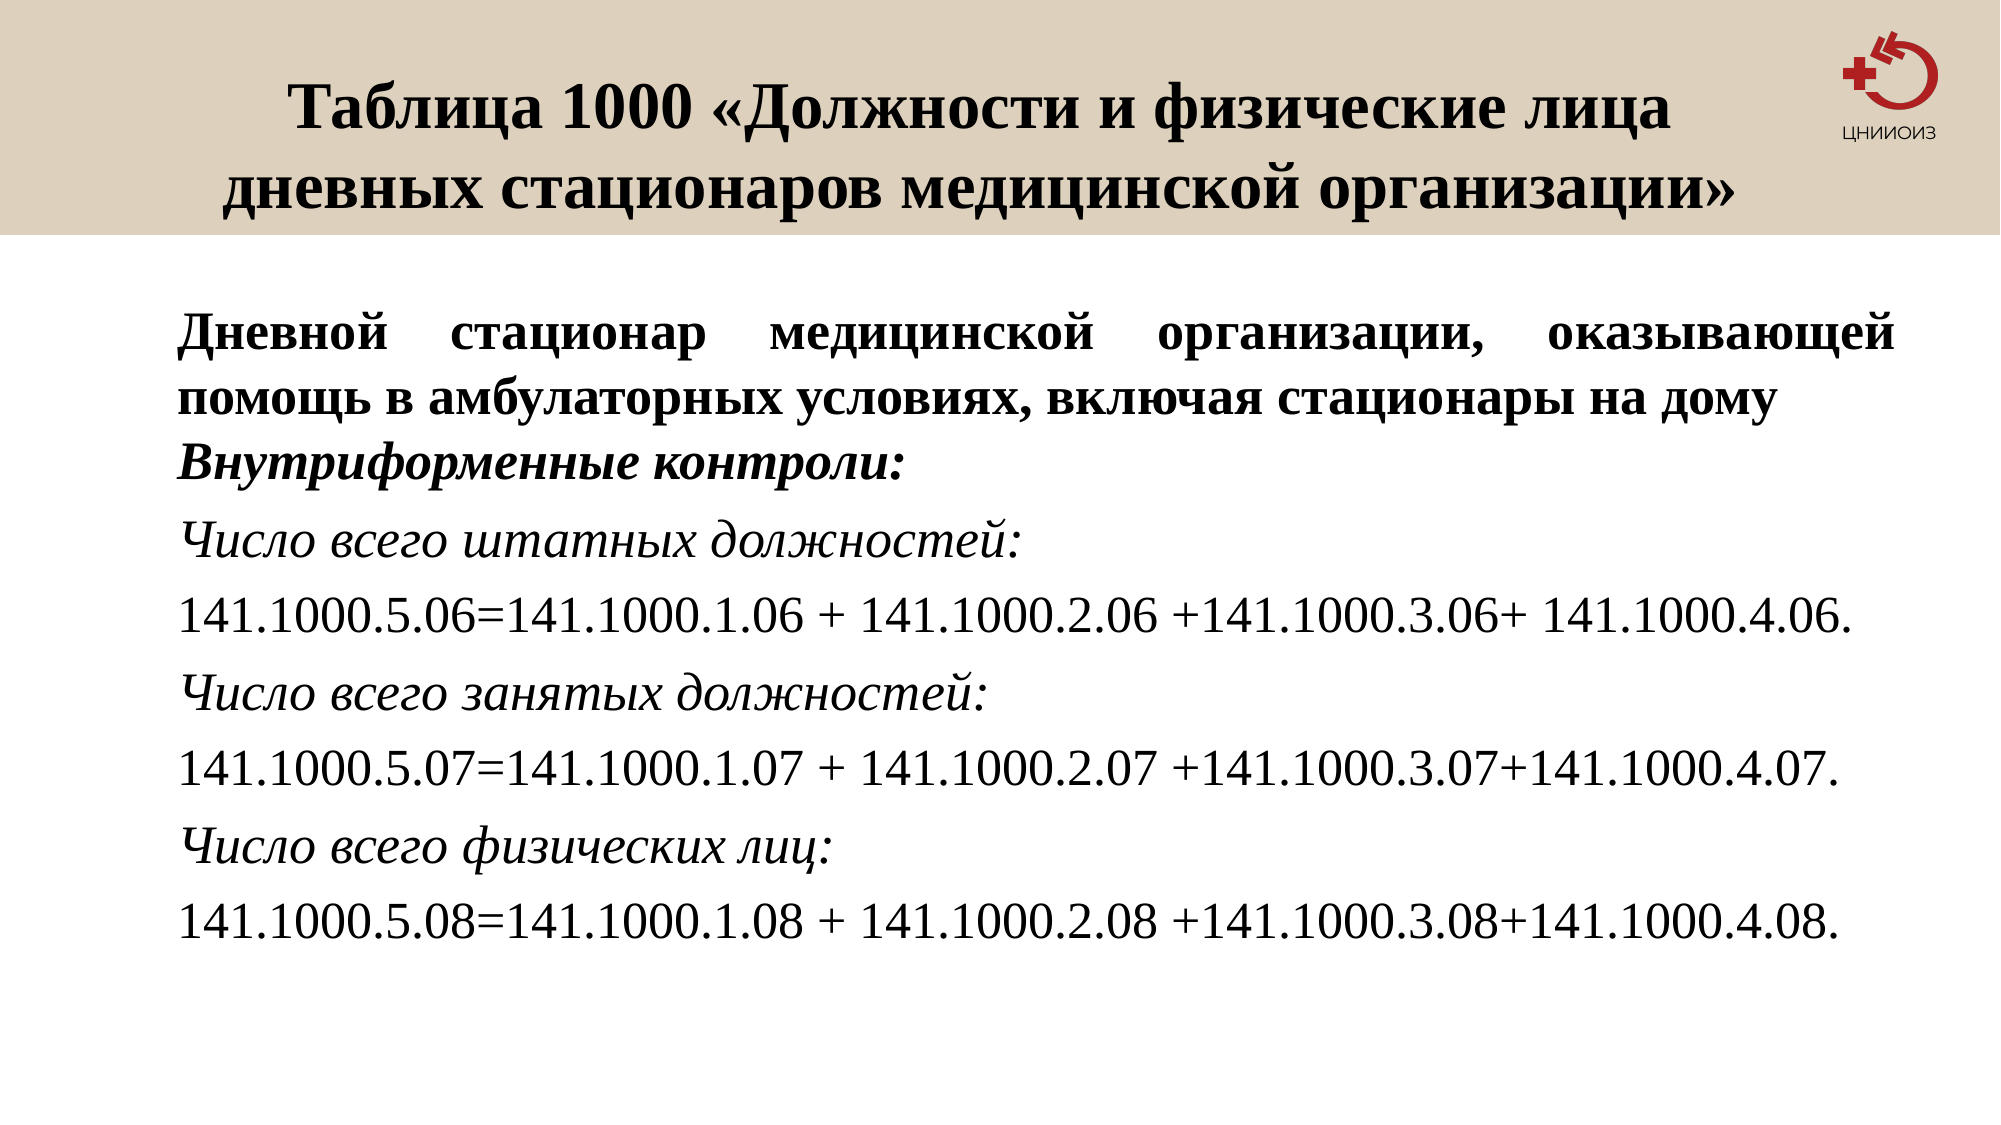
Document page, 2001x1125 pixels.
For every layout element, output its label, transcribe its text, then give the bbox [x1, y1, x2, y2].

text_box Таблица 1000 «Должности и физические лица дневных стационаров медицинской организации» [152, 47, 1809, 236]
picture [1843, 31, 1938, 142]
text_box Дневной стационар медицинской организации, оказывающей помощь в амбулаторных условиях, включая стационары на дому Внутриформенные контроли: Число всего штатных должностей: 141.1000.5.06=141.1000.1.06 + 141.1000.2.06 +141.1000.3.06+ 141.1000.4.06. Число всего занятых должностей: 141.1000.5.07=141.1000.1.07 + 141.1000.2.07 +141.1000.3.07+141.1000.4.07. Число всего физических лиц: 141.1000.5.08=141.1000.1.08 + 141.1000.2.08 +141.1000.3.08+141.1000.4.08. [118, 288, 1913, 1024]
text_box [0, 0, 2000, 236]
